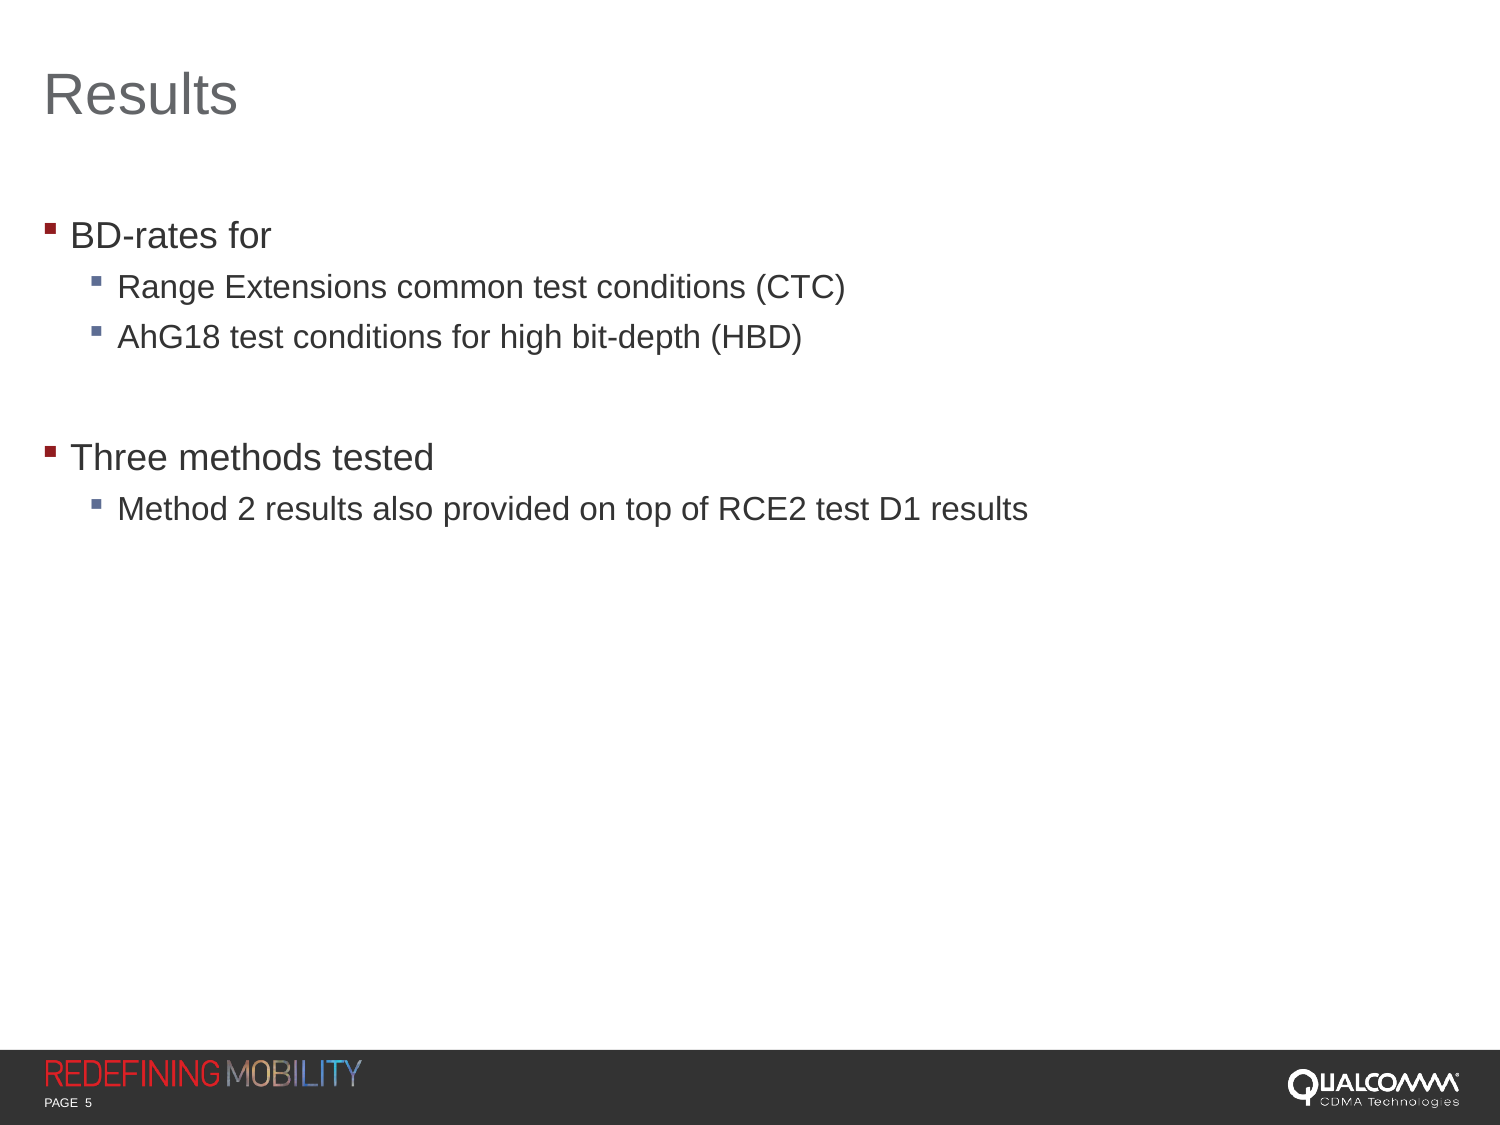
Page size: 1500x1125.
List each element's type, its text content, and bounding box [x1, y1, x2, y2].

picture [1278, 1058, 1478, 1114]
picture [30, 1048, 372, 1099]
title Results [28, 44, 1462, 138]
list BD-rates for Range Extensions common test conditions (CTC) AhG18 test conditions for high bit-depth (HBD) Three methods tested Method 2 results also provided on top of RCE2 test D1 results [26, 148, 1488, 1021]
